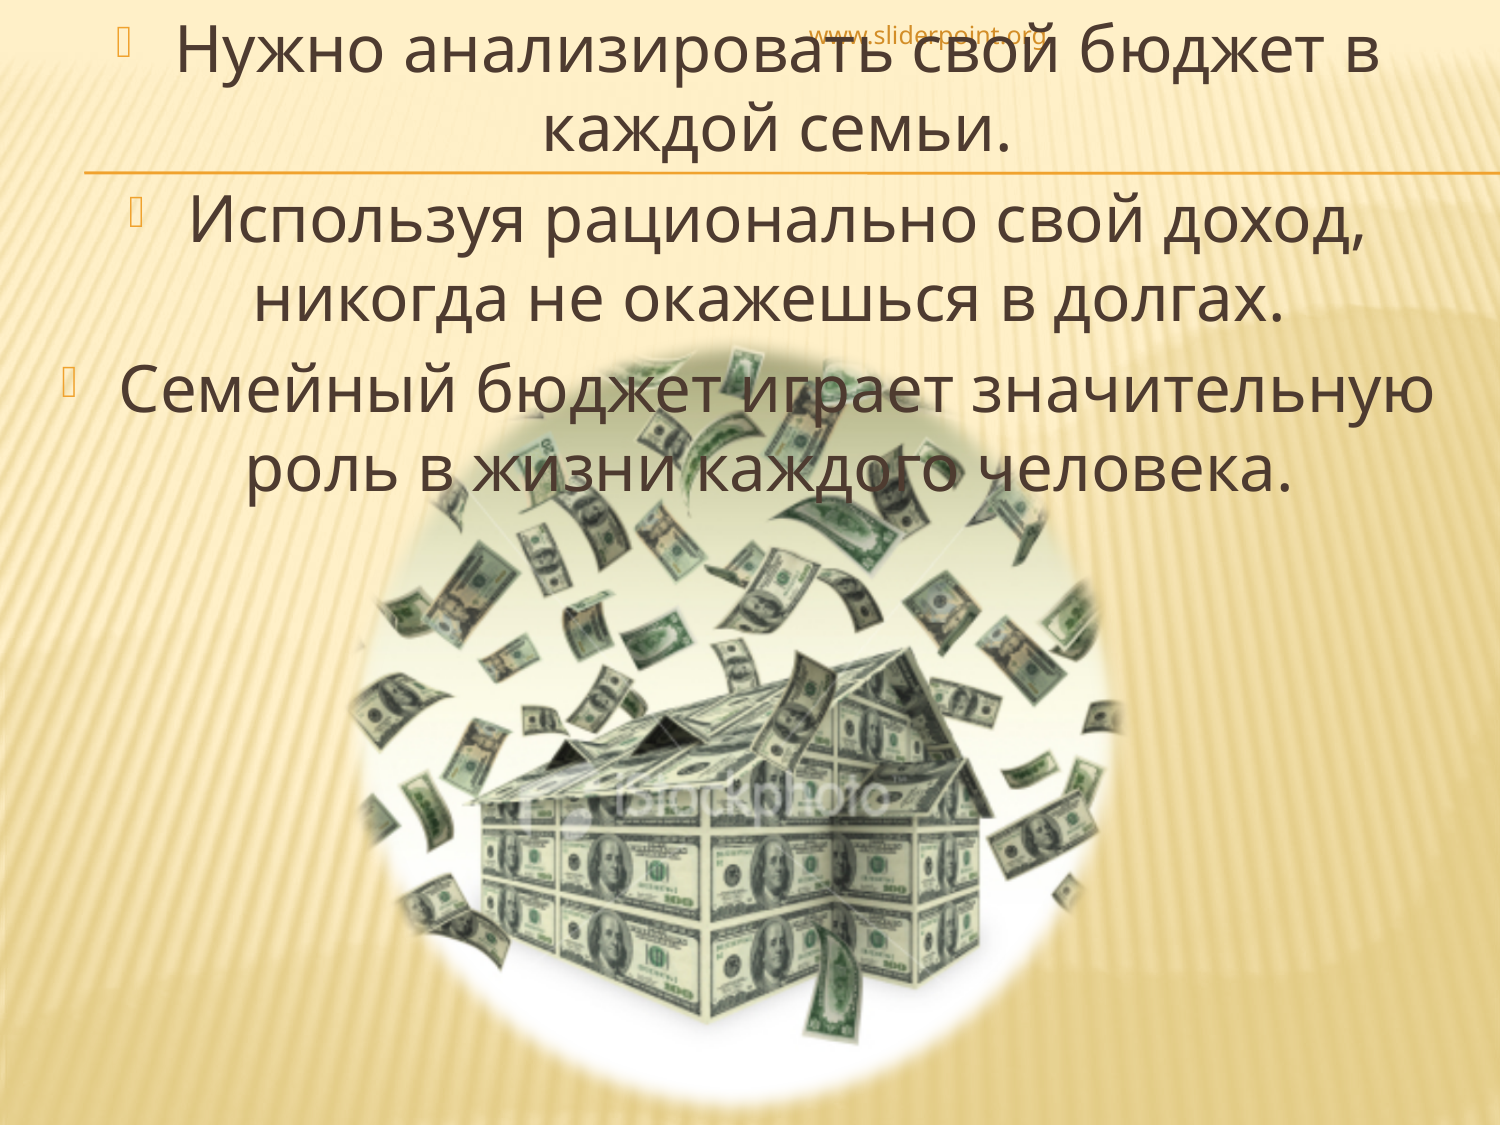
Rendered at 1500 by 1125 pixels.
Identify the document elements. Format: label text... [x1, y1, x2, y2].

list Нужно анализировать свой бюджет в каждой семьи. Используя рационально свой доход, никогда не окажешься в долгах. Семейный бюджет играет значительную роль в жизни каждого человека. [0, 0, 1500, 516]
picture [339, 332, 1132, 1125]
footer www.sliderpoint.org [587, 12, 1063, 60]
